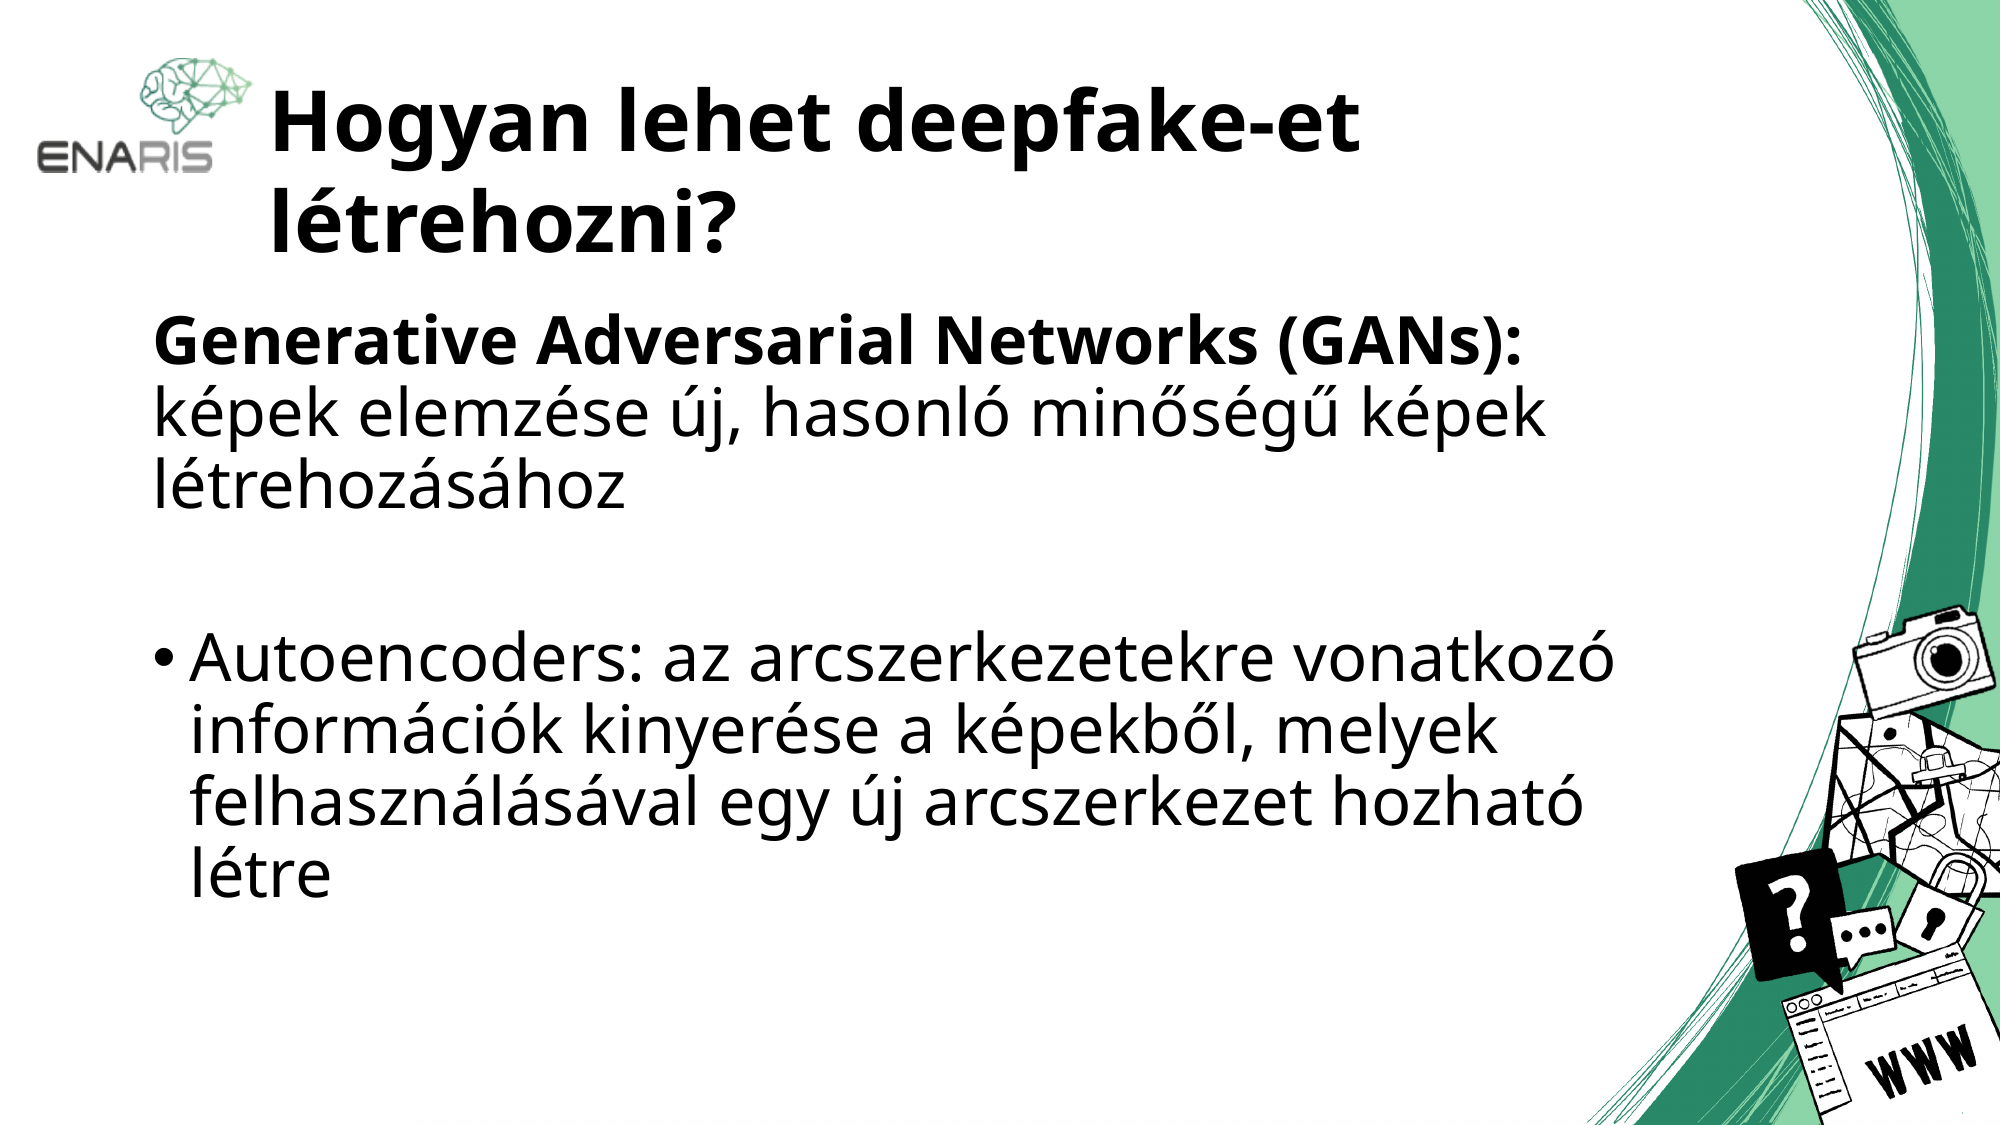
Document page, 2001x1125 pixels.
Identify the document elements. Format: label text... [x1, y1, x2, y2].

picture [408, 0, 2000, 1125]
title Hogyan lehet deepfake-et létrehozni? [253, 59, 1863, 278]
list Generative Adversarial Networks (GANs): képek elemzése új, hasonló minőségű képek létrehozásához Autoencoders: az arcszerkezetekre vonatkozó információk kinyerése a képekből, melyek felhasználásával egy új arcszerkezet hozható létre [137, 299, 1728, 1014]
picture [37, 58, 254, 173]
